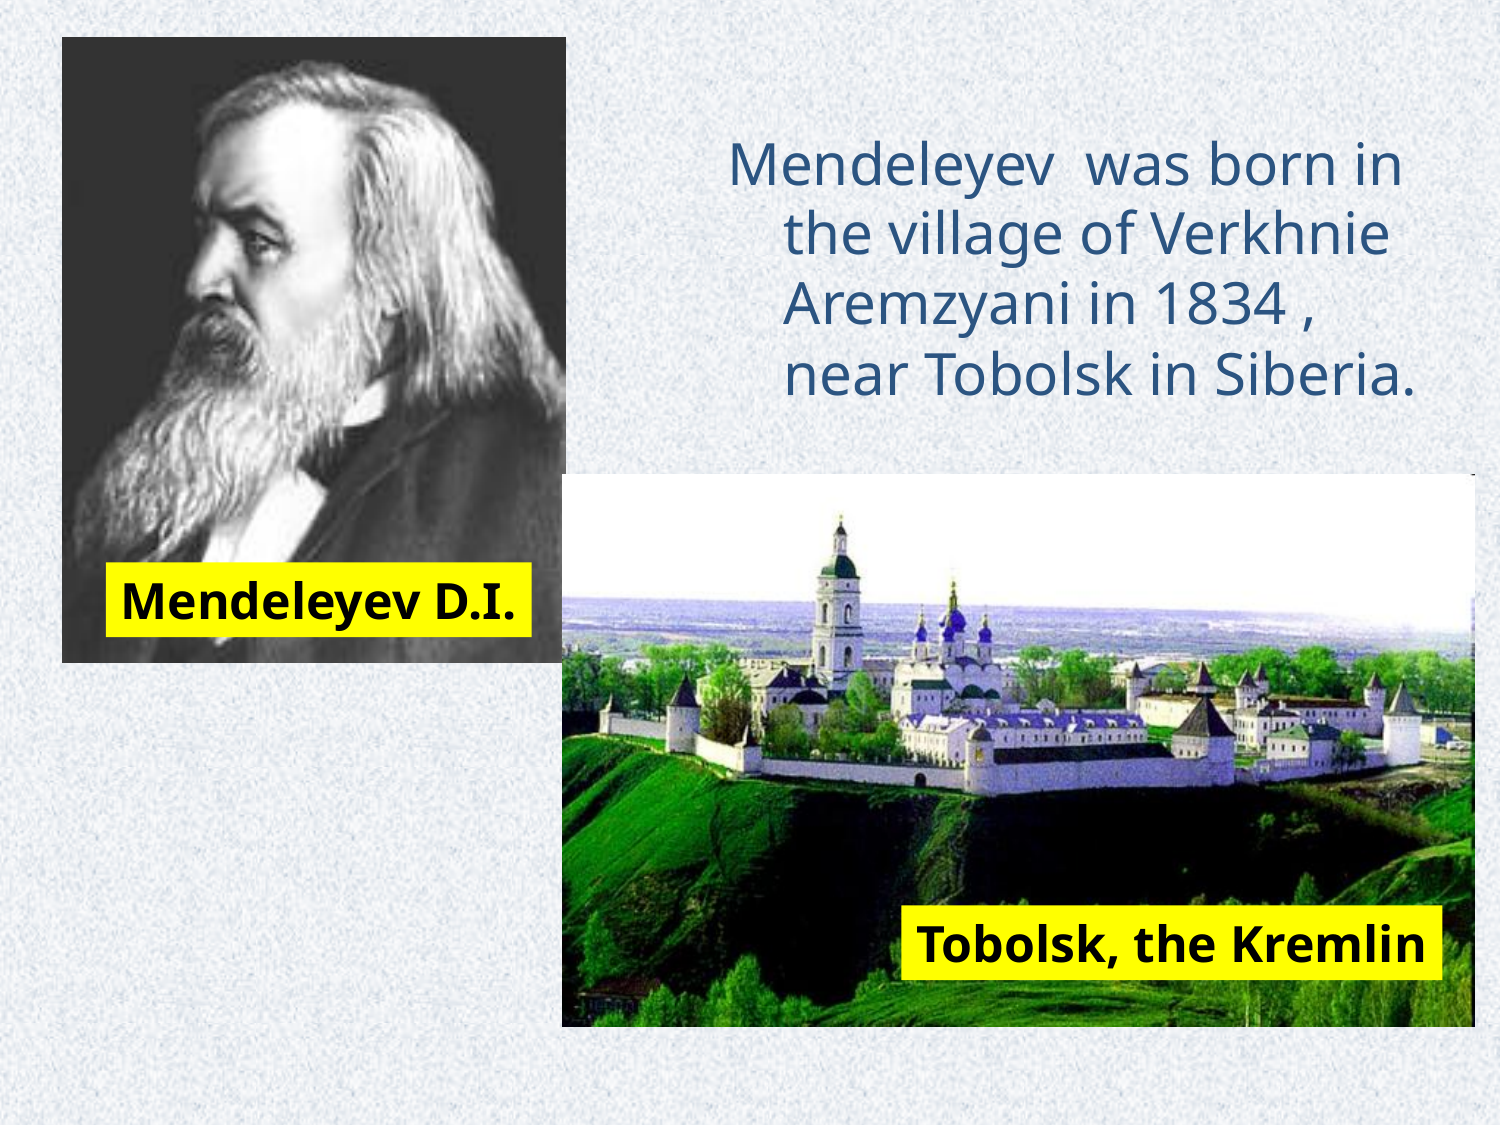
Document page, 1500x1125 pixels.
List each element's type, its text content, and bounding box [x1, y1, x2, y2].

list Mendeleyev was born in the village of Verkhnie Aremzyani in 1834 , near Tobolsk in Siberia. [712, 37, 1438, 451]
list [62, 37, 567, 663]
picture [562, 474, 1476, 1027]
